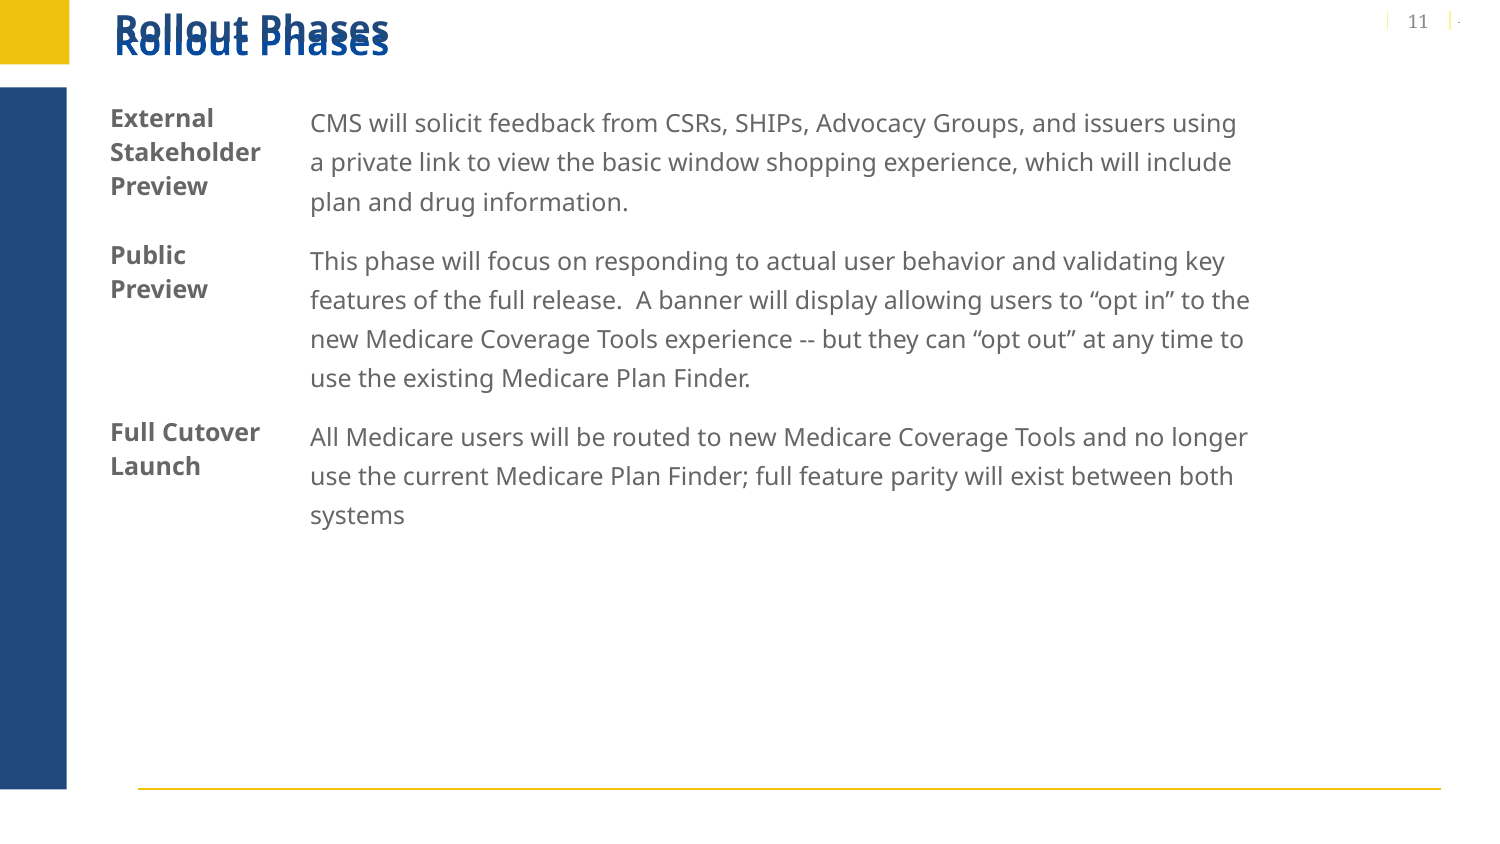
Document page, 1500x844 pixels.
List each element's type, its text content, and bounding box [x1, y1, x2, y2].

table_header CMS will solicit feedback from CSRs, SHIPs, Advocacy Groups, and issuers using a private link to view the basic window shopping experience, which will include plan and drug information. [300, 91, 1265, 228]
table_cell All Medicare users will be routed to new Medicare Coverage Tools and no longer use the current Medicare Plan Finder; full feature parity will exist between both systems [300, 405, 1265, 542]
title Rollout Phases [99, 1, 1450, 65]
slide_number 11 [1377, 11, 1460, 34]
table_cell Full Cutover Launch [100, 405, 300, 542]
table_cell Public Preview [100, 228, 300, 405]
table_header External Stakeholder Preview [100, 91, 300, 228]
table_cell This phase will focus on responding to actual user behavior and validating key features of the full release. A banner will display allowing users to “opt in” to the new Medicare Coverage Tools experience -- but they can “opt out” at any time to use the existing Medicare Plan Finder. [300, 228, 1265, 405]
